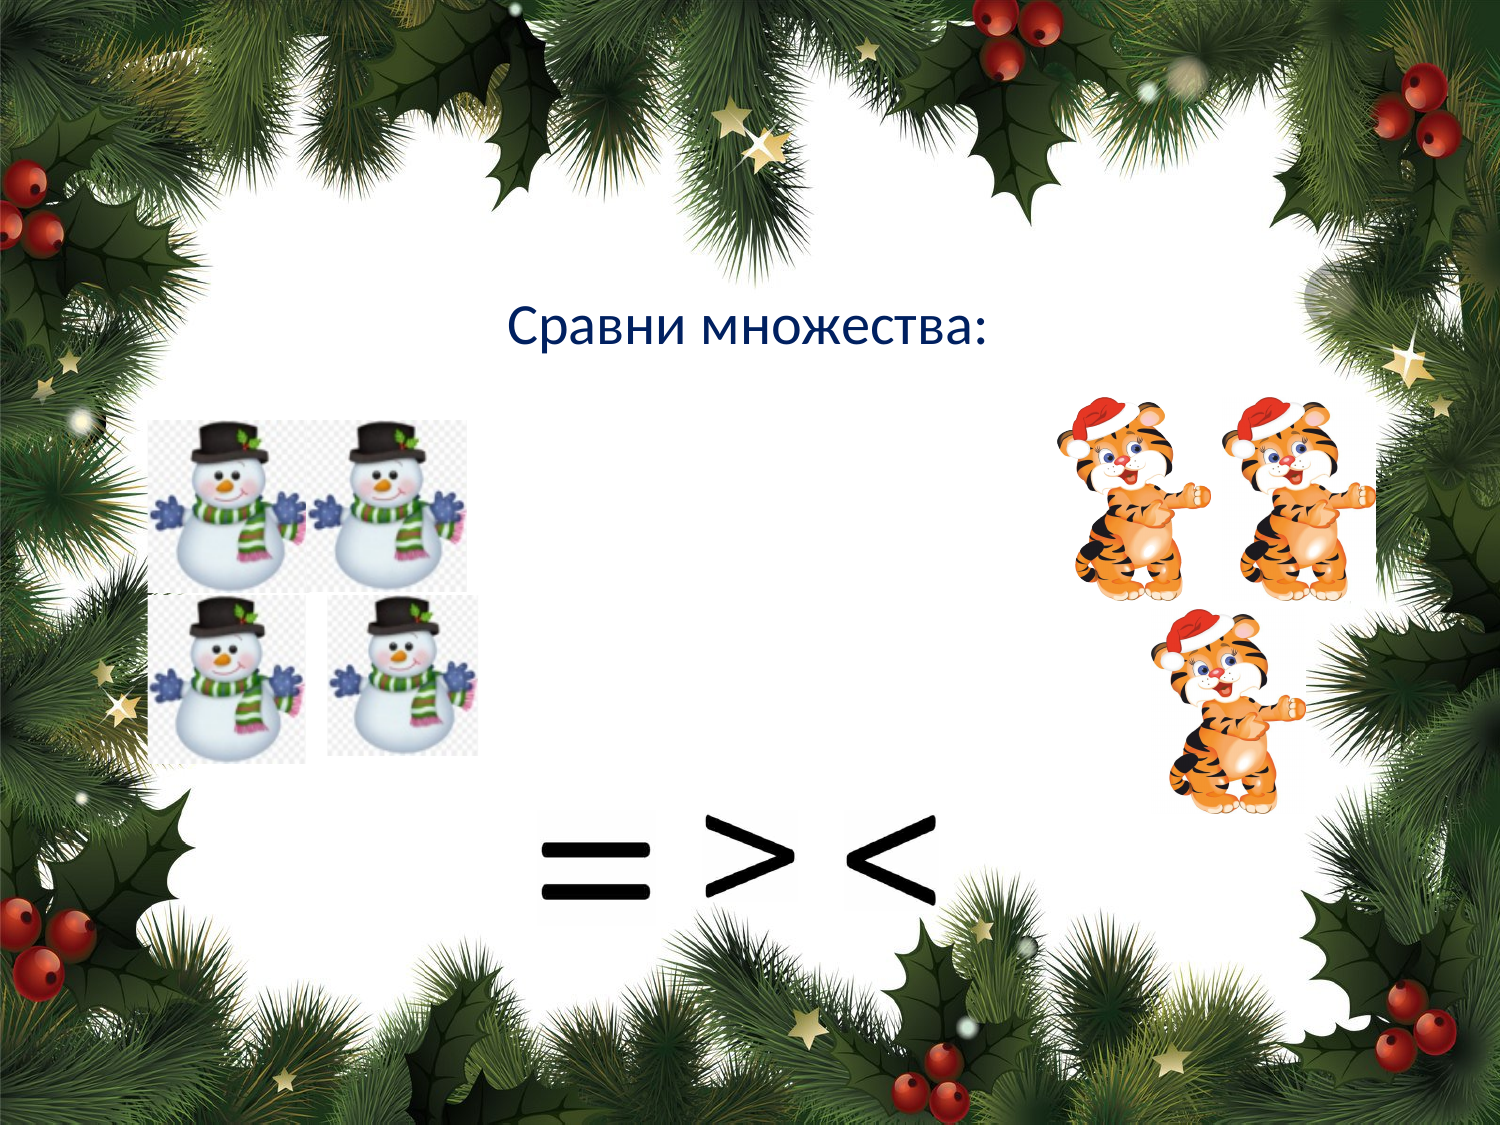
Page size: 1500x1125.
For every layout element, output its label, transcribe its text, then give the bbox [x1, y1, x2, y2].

picture [0, 0, 1500, 1125]
text_box Сравни множества: [492, 278, 1004, 364]
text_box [147, 396, 1377, 814]
